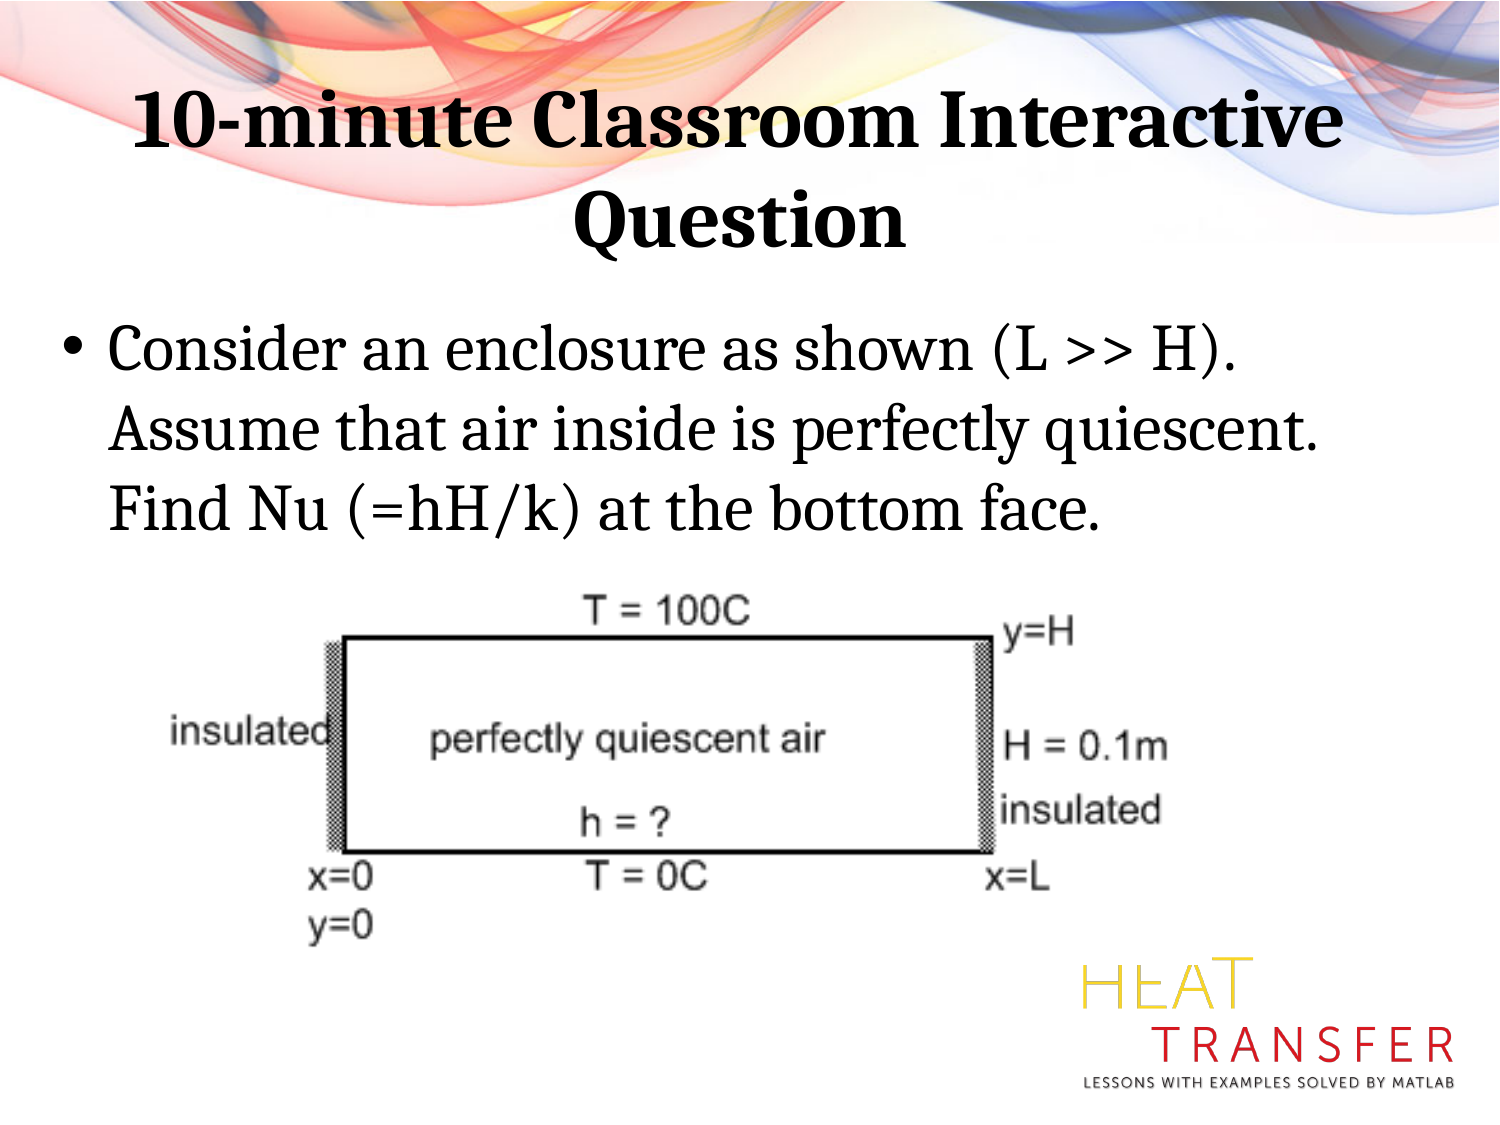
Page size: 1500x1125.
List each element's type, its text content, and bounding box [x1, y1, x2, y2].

picture [144, 562, 1464, 1093]
text_box Consider an enclosure as shown (L >> H). Assume that air inside is perfectly quiescent. Find Nu (=hH/k) at the bottom face. [46, 296, 1467, 632]
picture [0, 1, 1499, 243]
text_box 10-minute Classroom Interactive Question [46, 56, 1435, 272]
